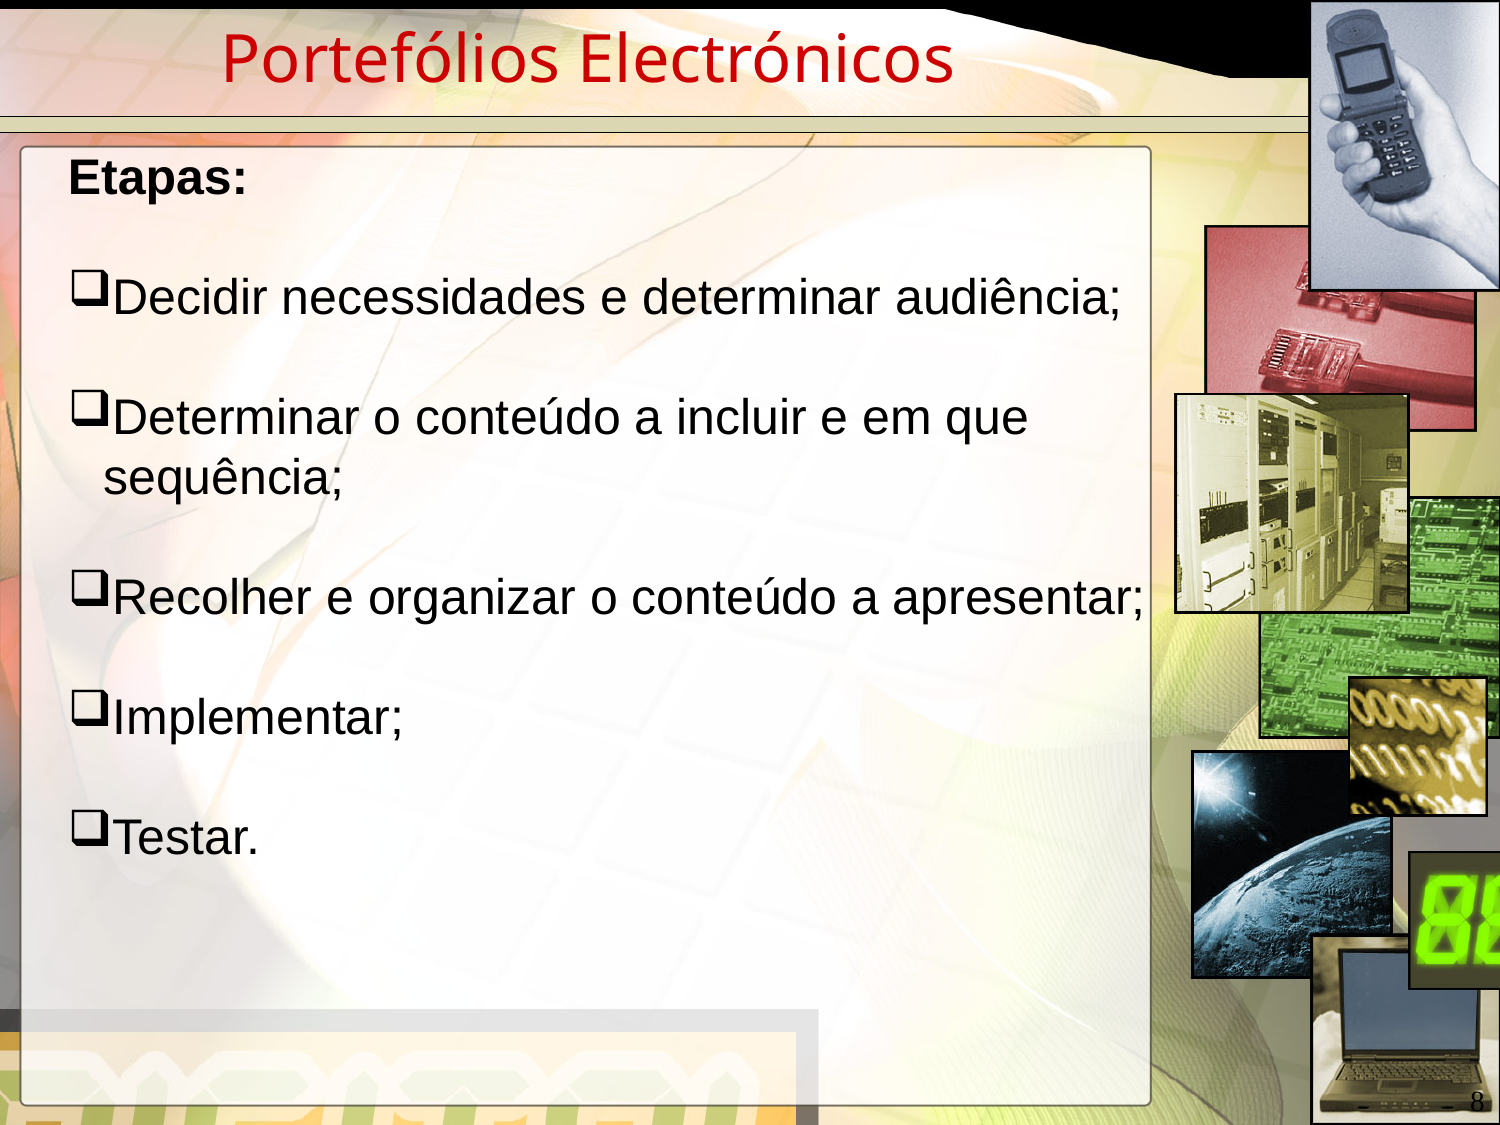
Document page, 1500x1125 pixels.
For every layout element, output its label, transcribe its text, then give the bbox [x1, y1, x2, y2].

text_box Etapas: Decidir necessidades e determinar audiência; Determinar o conteúdo a incluir e em que sequência; Recolher e organizar o conteúdo a apresentar; Implementar; Testar. [53, 137, 1193, 1052]
picture [0, 0, 1500, 1125]
title Portefólios Electrónicos [0, 0, 1178, 113]
slide_number 8 [1187, 1074, 1500, 1125]
